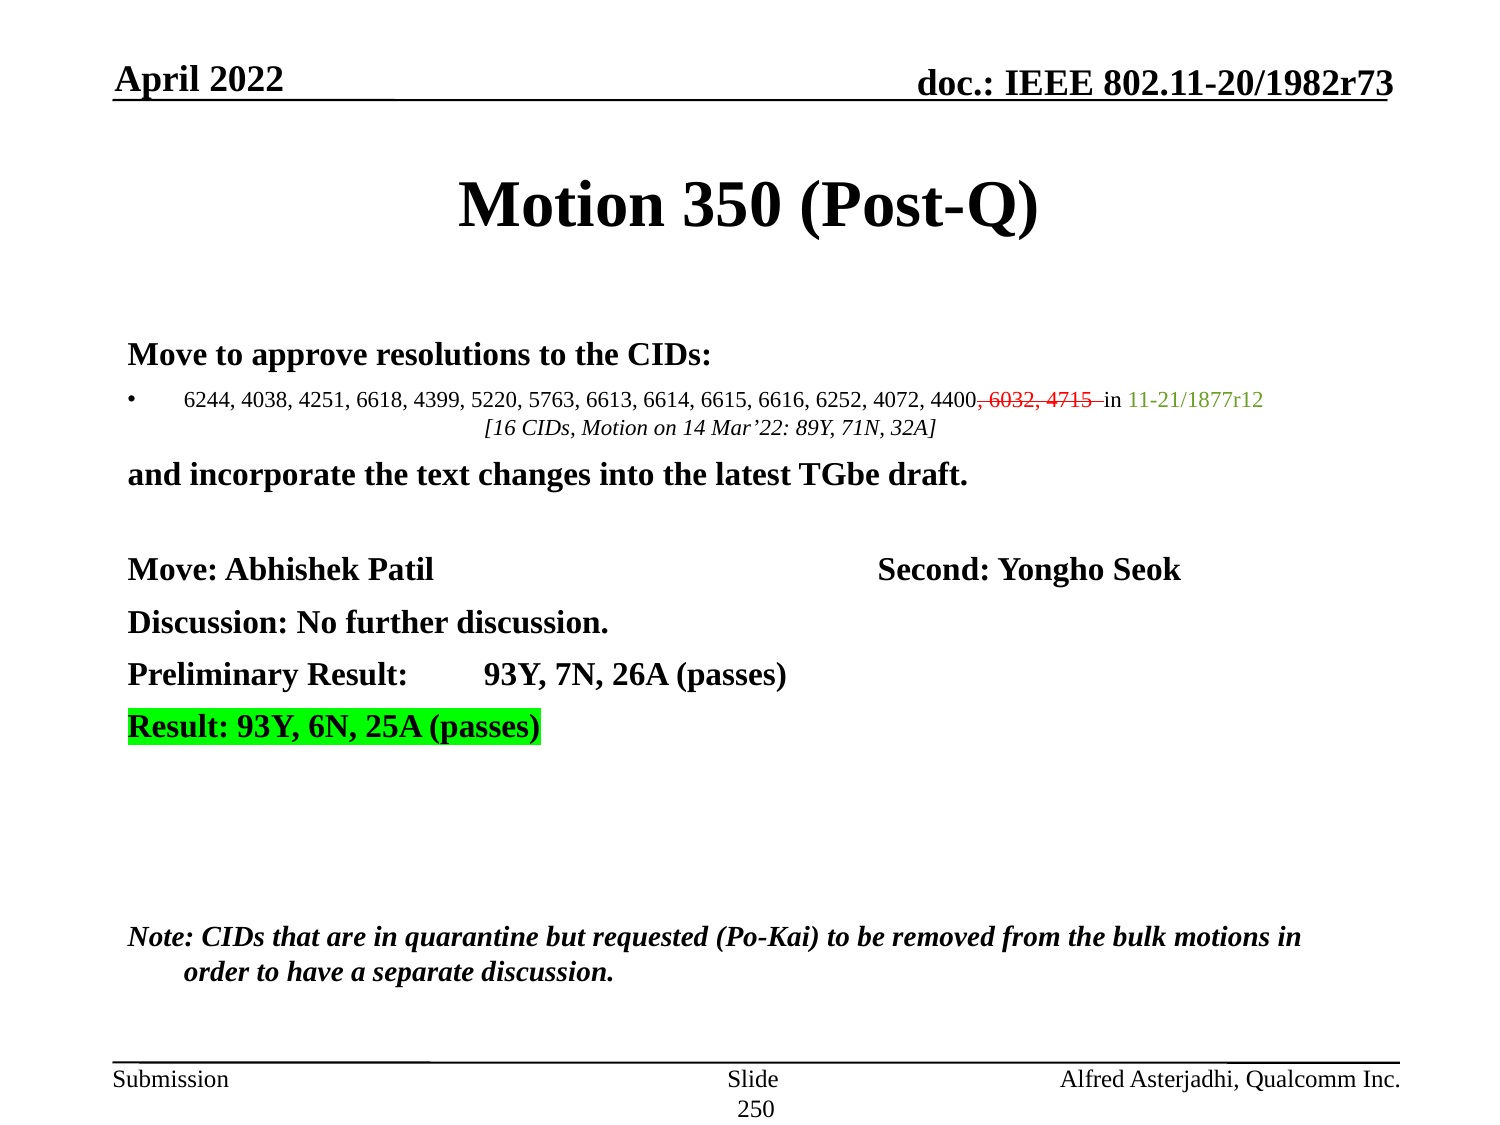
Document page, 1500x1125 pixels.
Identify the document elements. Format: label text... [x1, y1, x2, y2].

slide_number Slide 250 [712, 1061, 800, 1123]
footer Alfred Asterjadhi, Qualcomm Inc. [878, 1061, 1402, 1093]
list Move to approve resolutions to the CIDs: 6244, 4038, 4251, 6618, 4399, 5220, 5763, 6613, 6614, 6615, 6616, 6252, 4072, 4400, 6032, 4715 in 11-21/1877r12 [16 CIDs, Motion on 14 Mar’22: 89Y, 71N, 32A] and incorporate the text changes into the latest TGbe draft. Move: Abhishek Patil Second: Yongho Seok Discussion: No further discussion. Preliminary Result: 93Y, 7N, 26A (passes) Result: 93Y, 6N, 25A (passes) Note: CIDs that are in quarantine but requested (Po-Kai) to be removed from the bulk motions in order to have a separate discussion. [112, 324, 1388, 1000]
title Motion 350 (Post-Q) [112, 112, 1388, 288]
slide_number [114, 54, 423, 100]
